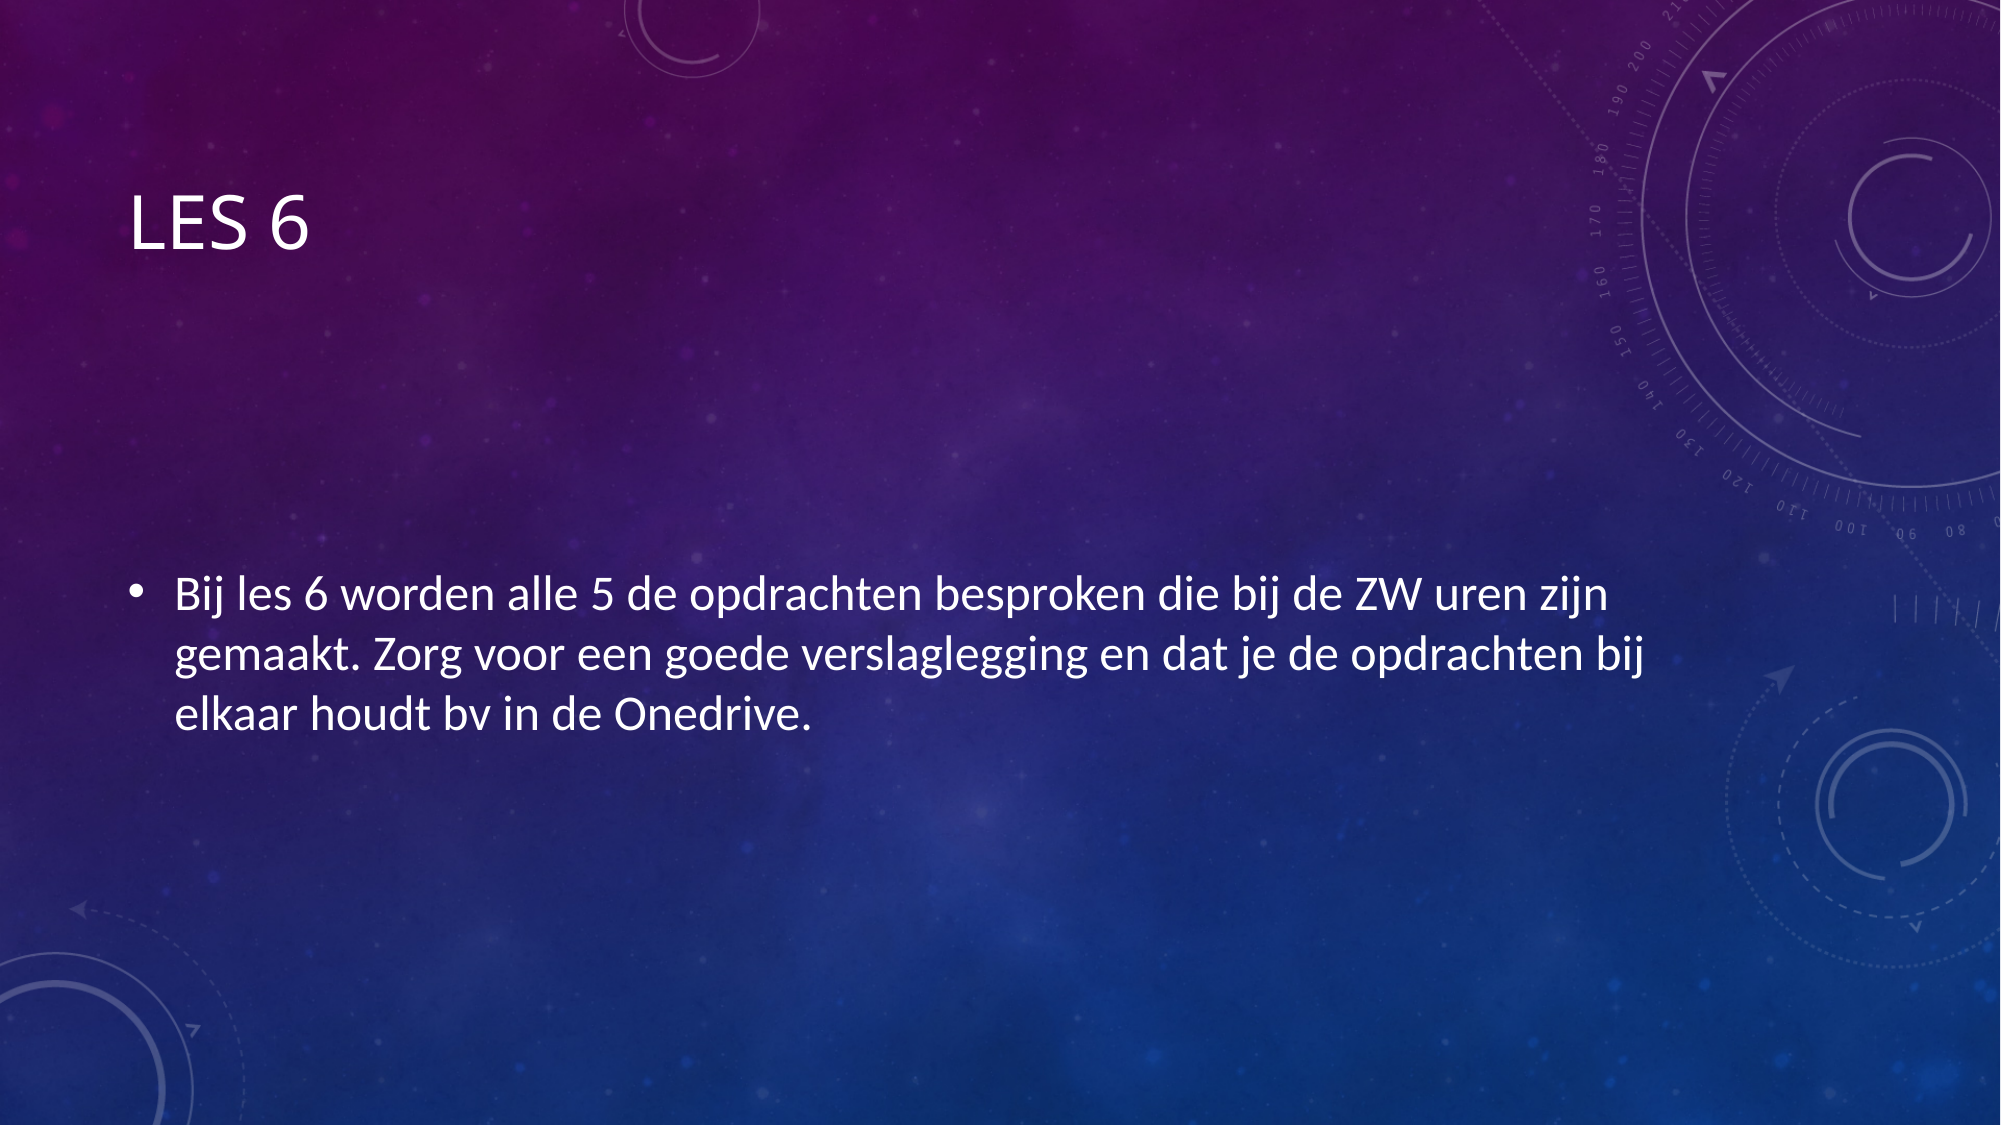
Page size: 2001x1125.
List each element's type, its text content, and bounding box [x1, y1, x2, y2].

title Les 6 [112, 99, 1775, 339]
picture [0, 0, 2001, 1125]
list Bij les 6 worden alle 5 de opdrachten besproken die bij de ZW uren zijn gemaakt. Zorg voor een goede verslaglegging en dat je de opdrachten bij elkaar houdt bv in de Onedrive. [112, 351, 1775, 950]
